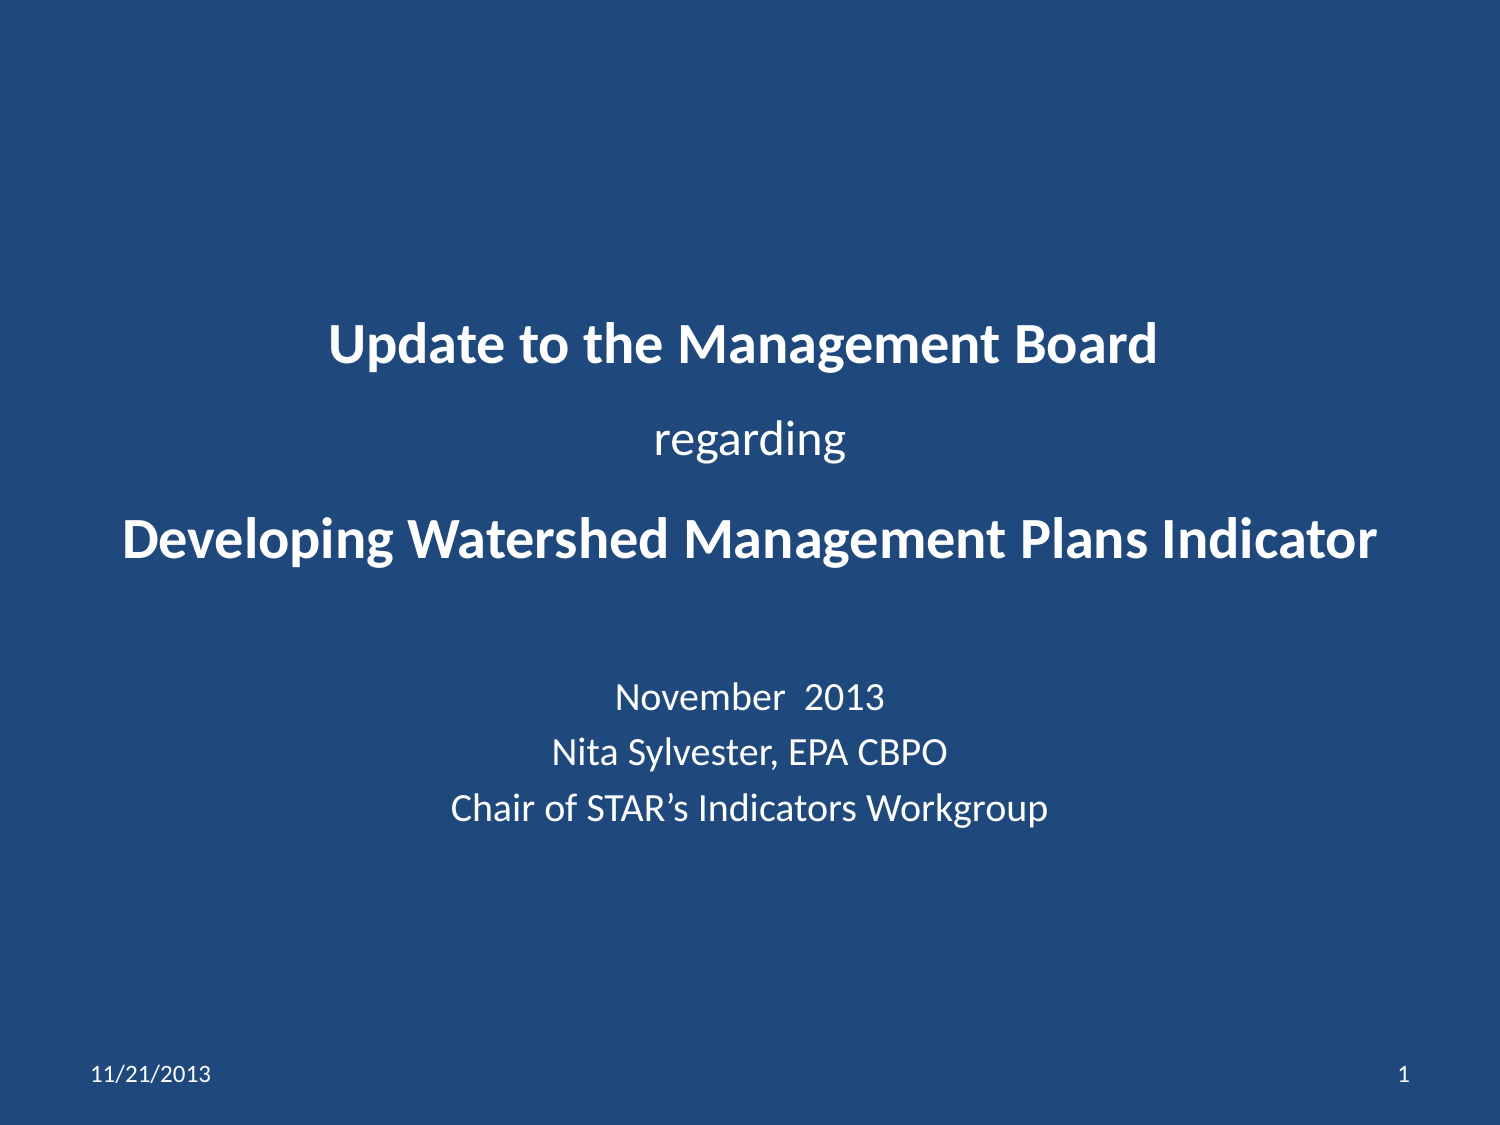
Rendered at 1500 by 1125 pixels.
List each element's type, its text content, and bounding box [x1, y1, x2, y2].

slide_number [75, 1042, 425, 1103]
slide_number 1 [1074, 1042, 1425, 1103]
title Update to the Management Board regarding Developing Watershed Management Plans Indicator [75, 200, 1425, 700]
subtitle November 2013 Nita Sylvester, EPA CBPO Chair of STAR’s Indicators Workgroup [174, 662, 1325, 838]
